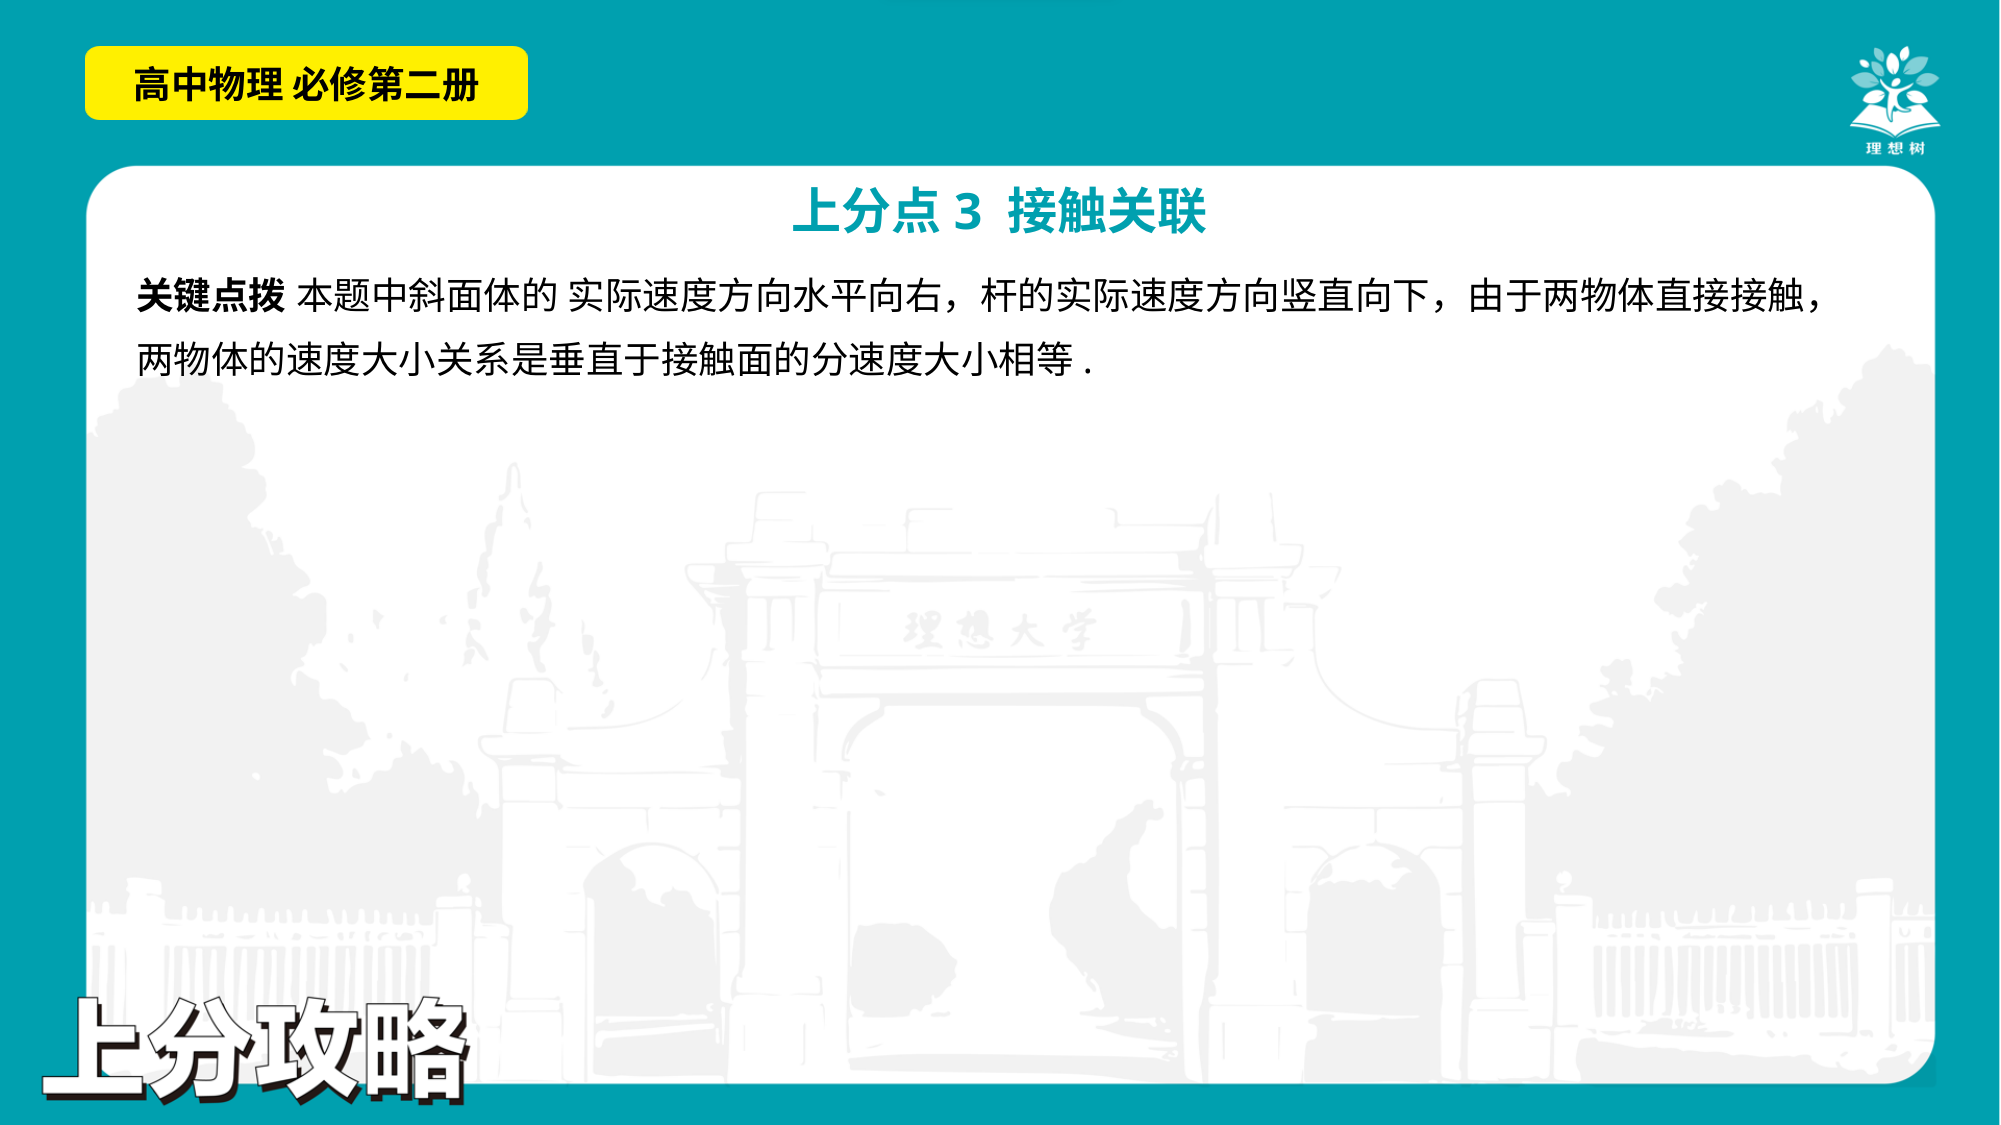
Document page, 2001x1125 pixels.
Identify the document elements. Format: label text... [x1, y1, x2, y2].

picture [0, 0, 2000, 1125]
text_box 关键点拨 本题中斜面体的 实际速度方向水平向右，杆的实际速度方向竖直向下，由于两物体直接接触， 两物体的速度大小关系是垂直于接触面的分速度大小相等. [136, 247, 1865, 375]
